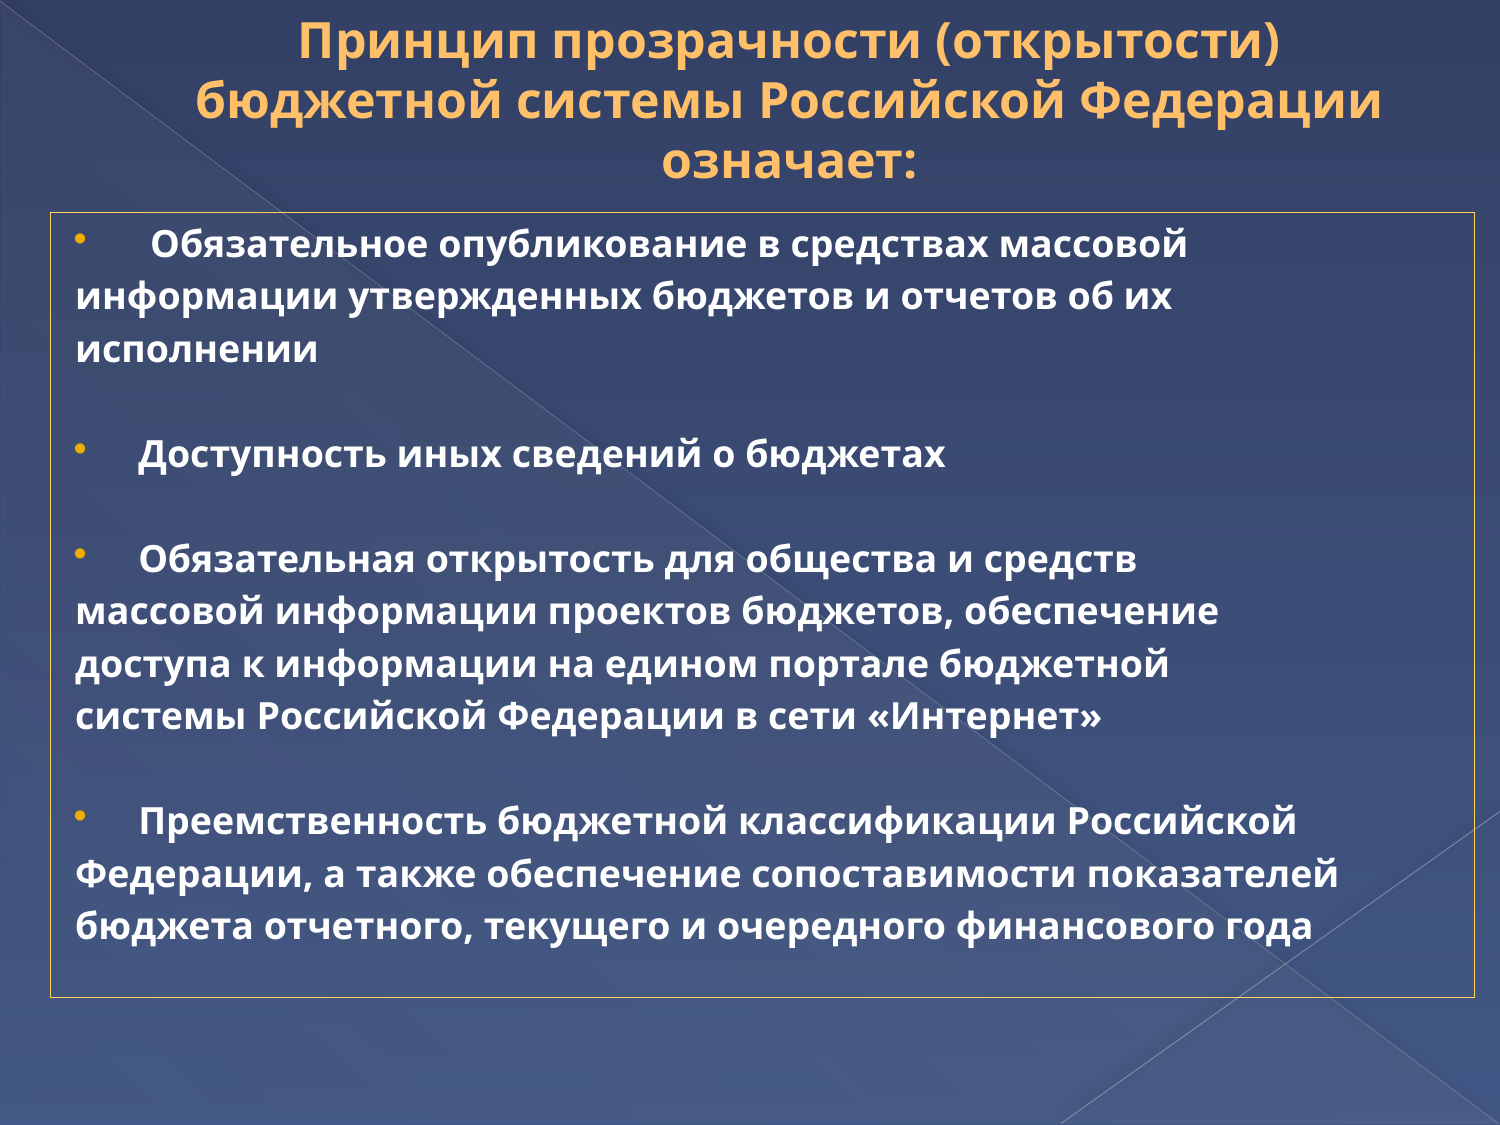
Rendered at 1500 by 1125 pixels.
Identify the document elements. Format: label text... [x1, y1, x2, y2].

title Принцип прозрачности (открытости) бюджетной системы Российской Федерации означает: [75, 43, 1425, 212]
list Обязательное опубликование в средствах массовой информации утвержденных бюджетов и отчетов об их исполнении Доступность иных сведений о бюджетах Обязательная открытость для общества и средств массовой информации проектов бюджетов, обеспечение доступа к информации на едином портале бюджетной системы Российской Федерации в сети «Интернет» Преемственность бюджетной классификации Российской Федерации, а также обеспечение сопоставимости показателей бюджета отчетного, текущего и очередного финансового года [50, 212, 1475, 998]
